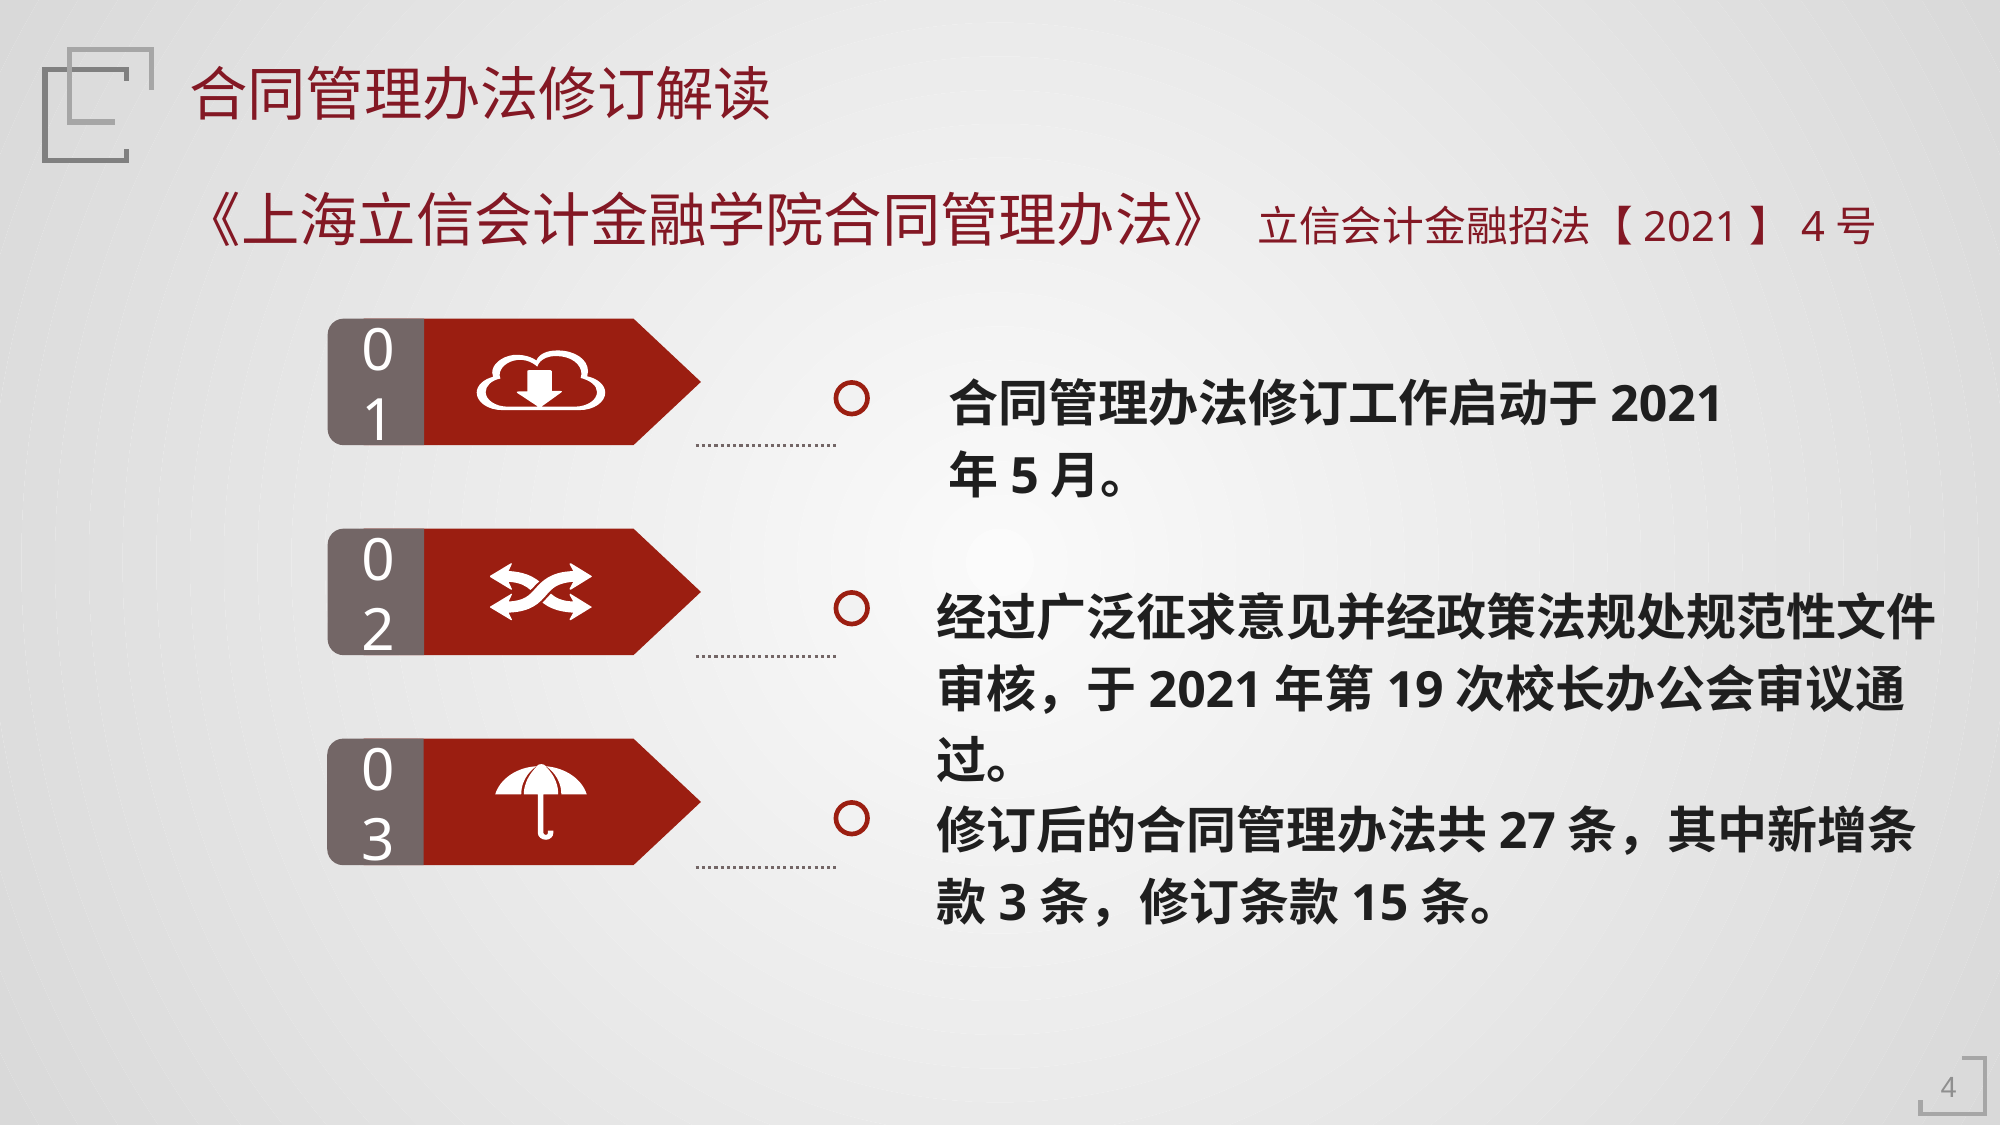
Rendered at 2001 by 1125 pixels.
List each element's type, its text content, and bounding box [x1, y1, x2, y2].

text_box 修订后的合同管理办法共27条，其中新增条款3条，修订条款15条。 [922, 779, 1950, 938]
text_box 经过广泛征求意见并经政策法规处规范性文件审核，于2021年第19次校长办公会审议通过。 [921, 565, 1960, 797]
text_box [327, 318, 836, 446]
text_box [836, 801, 869, 836]
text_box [327, 528, 836, 657]
text_box 《上海立信会计金融学院合同管理办法》 立信会计金融招法【2021】4号 [167, 176, 1892, 261]
text_box [836, 591, 869, 626]
text_box 合同管理办法修订解读 [174, 49, 787, 135]
text_box [836, 381, 869, 416]
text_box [327, 738, 836, 868]
text_box 合同管理办法修订工作启动于2021年5月。 [933, 351, 1776, 511]
